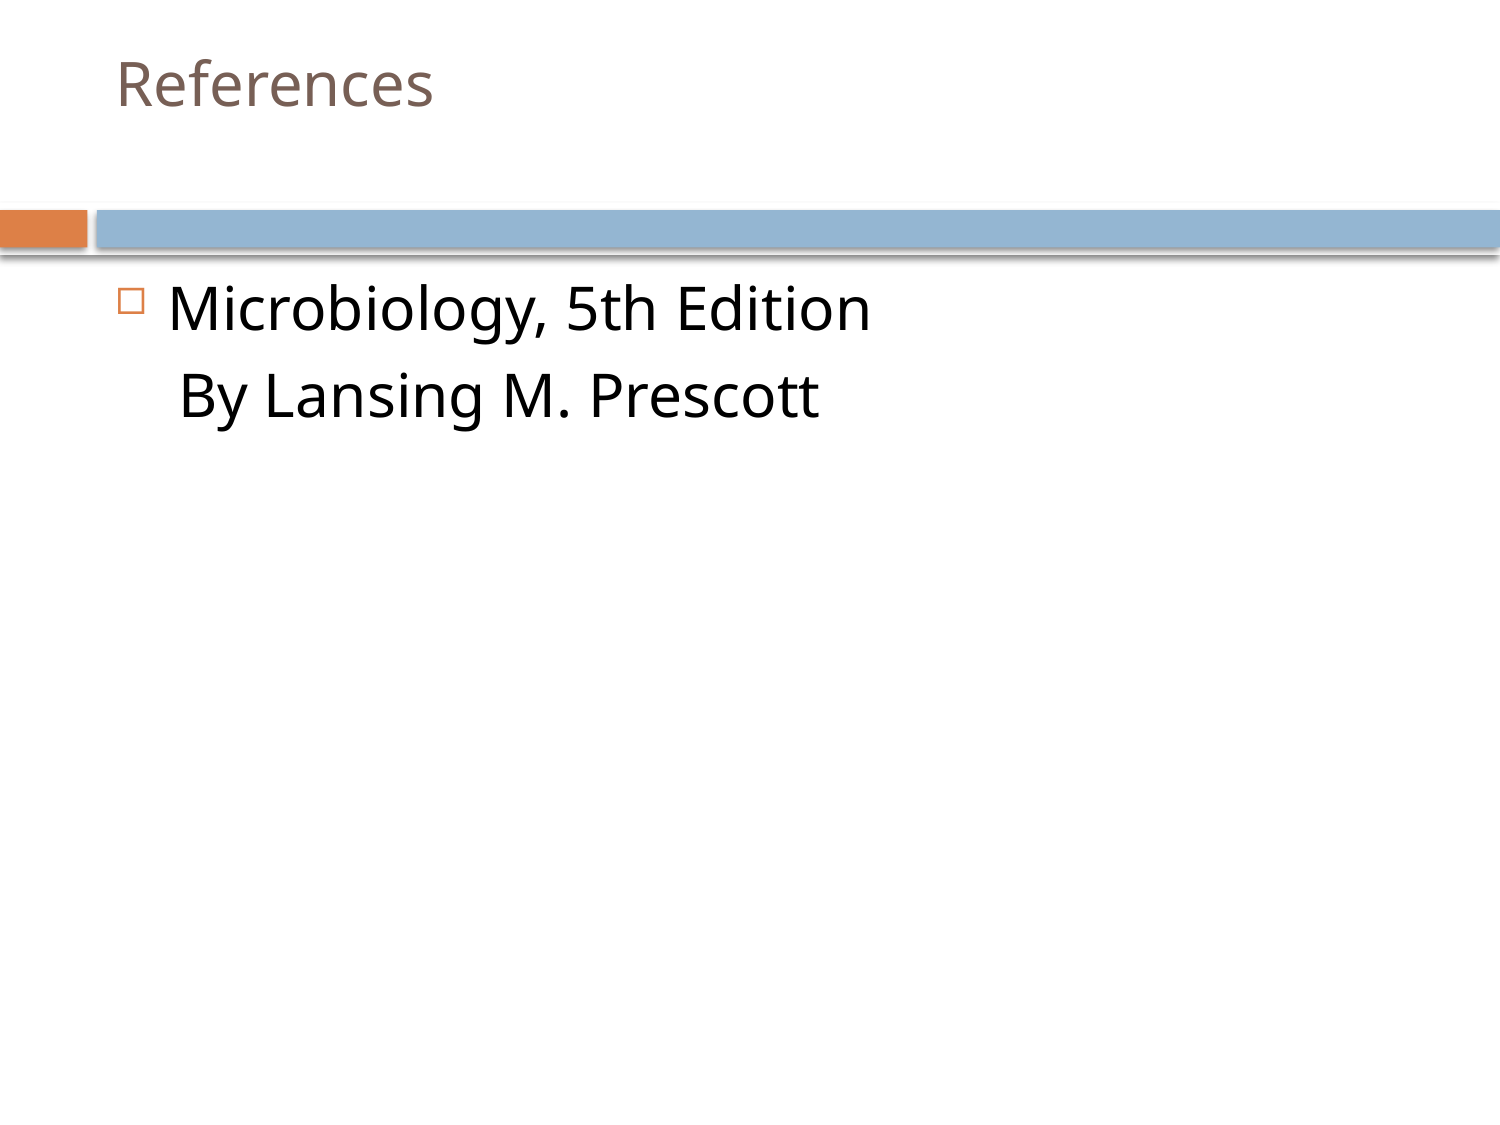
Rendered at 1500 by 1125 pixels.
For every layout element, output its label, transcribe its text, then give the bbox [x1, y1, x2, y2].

title References [100, 37, 1438, 200]
list Microbiology, 5th Edition By Lansing M. Prescott [100, 262, 1438, 1000]
